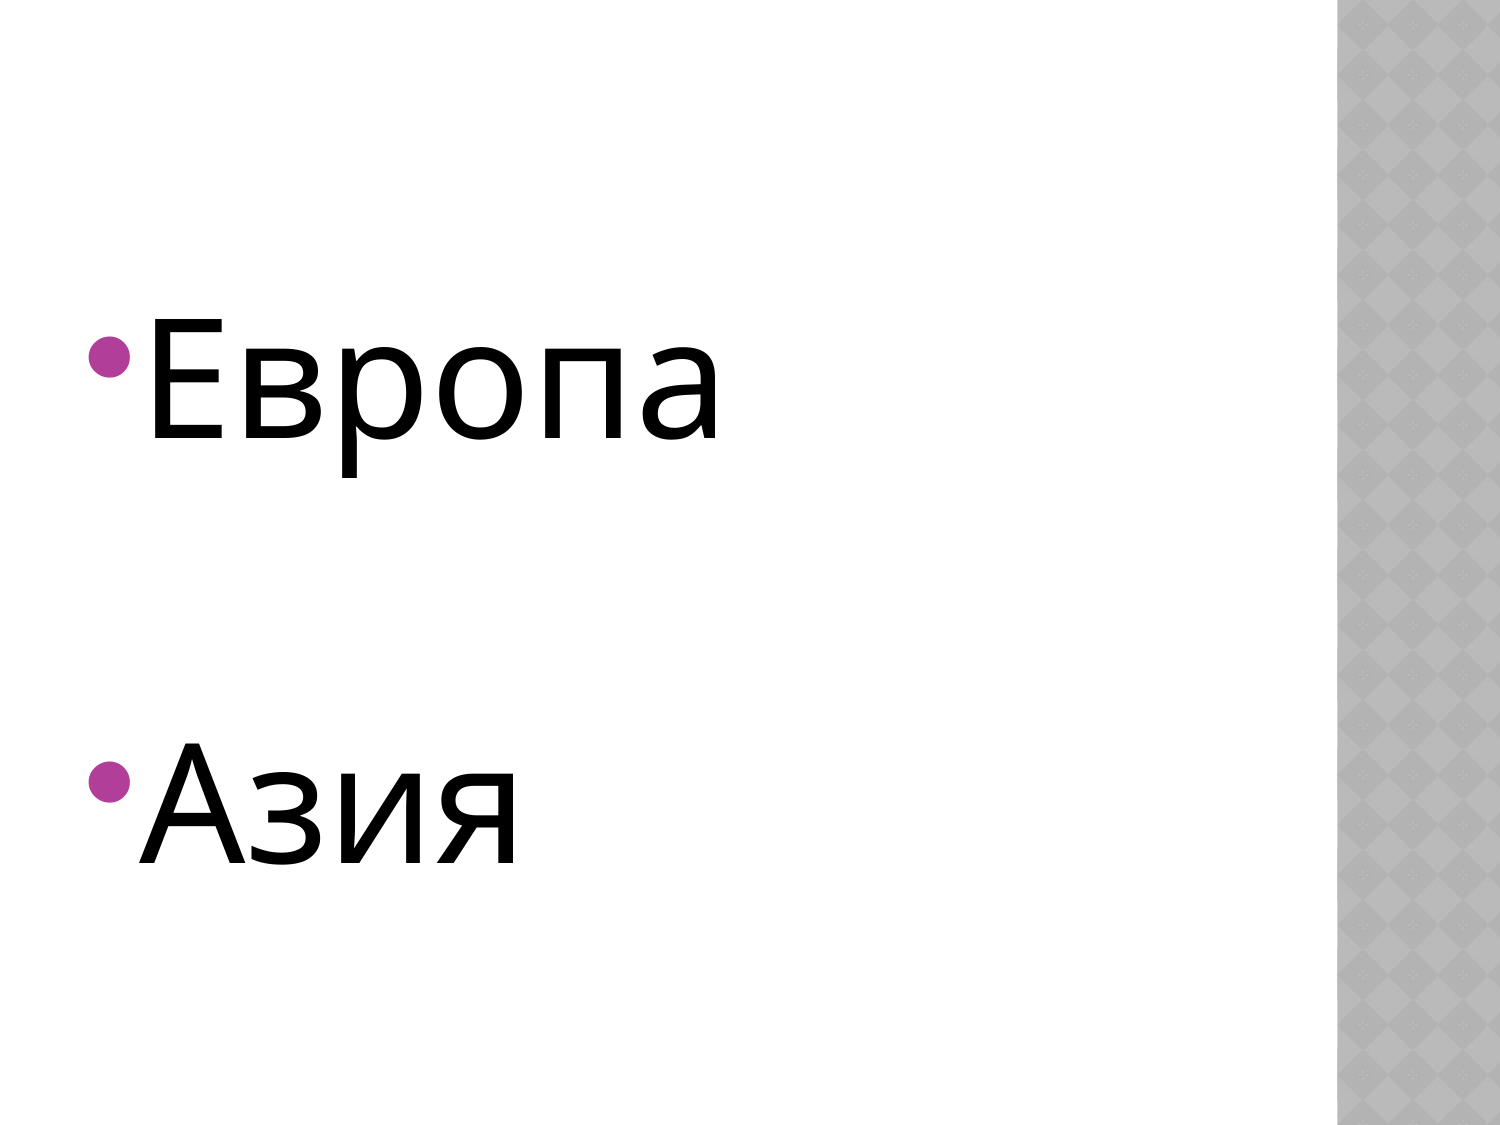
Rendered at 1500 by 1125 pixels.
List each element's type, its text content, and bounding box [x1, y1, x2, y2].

list Европа Азия [75, 264, 1263, 1059]
